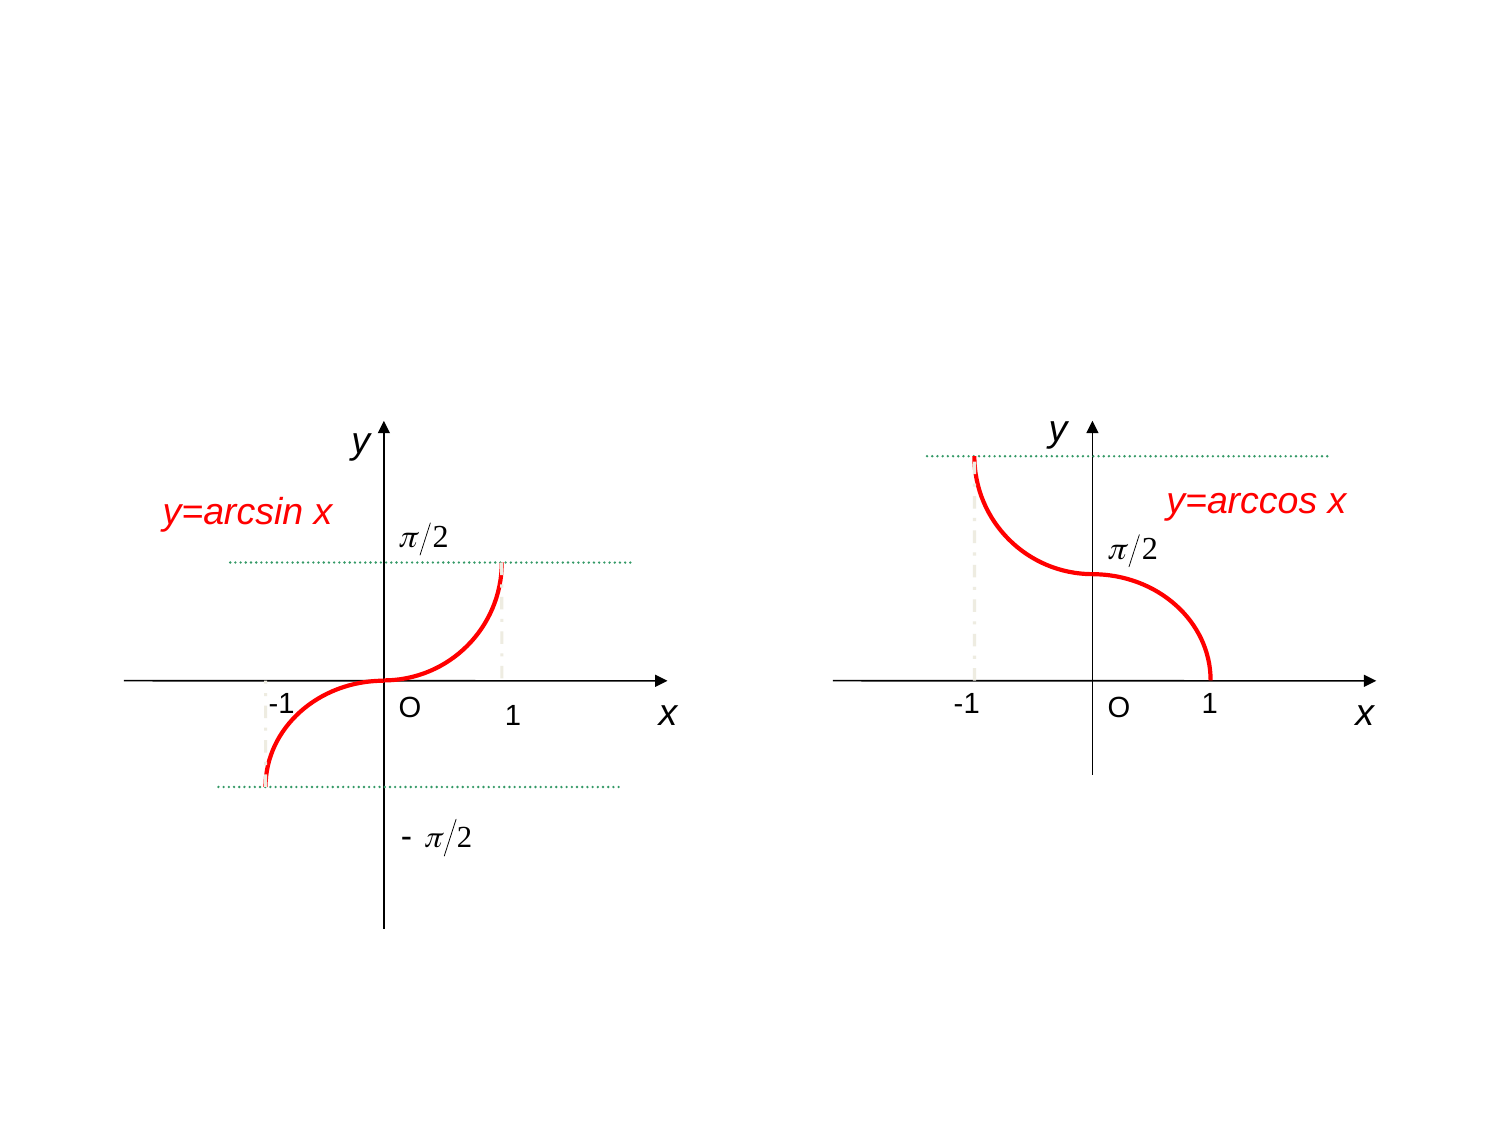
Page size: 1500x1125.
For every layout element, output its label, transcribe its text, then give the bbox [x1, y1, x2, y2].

text_box [383, 562, 502, 680]
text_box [1104, 526, 1164, 573]
text_box у=arccos x [1151, 468, 1373, 528]
text_box [974, 456, 1093, 575]
text_box 1 [490, 680, 542, 741]
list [395, 810, 479, 863]
text_box -1 [939, 668, 998, 729]
text_box х [1340, 680, 1390, 741]
text_box [655, 674, 666, 680]
text_box 1 [1186, 668, 1239, 729]
text_box [265, 680, 384, 787]
text_box у [1033, 397, 1083, 457]
text_box [1086, 420, 1099, 456]
text_box -1 [253, 668, 313, 729]
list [395, 515, 455, 562]
text_box О [384, 680, 437, 731]
text_box у [336, 408, 386, 469]
text_box О [1092, 680, 1146, 731]
text_box [1092, 574, 1210, 681]
text_box х [643, 680, 693, 741]
text_box [386, 425, 391, 434]
text_box [1363, 674, 1375, 680]
text_box у=arcsin x [147, 479, 358, 540]
